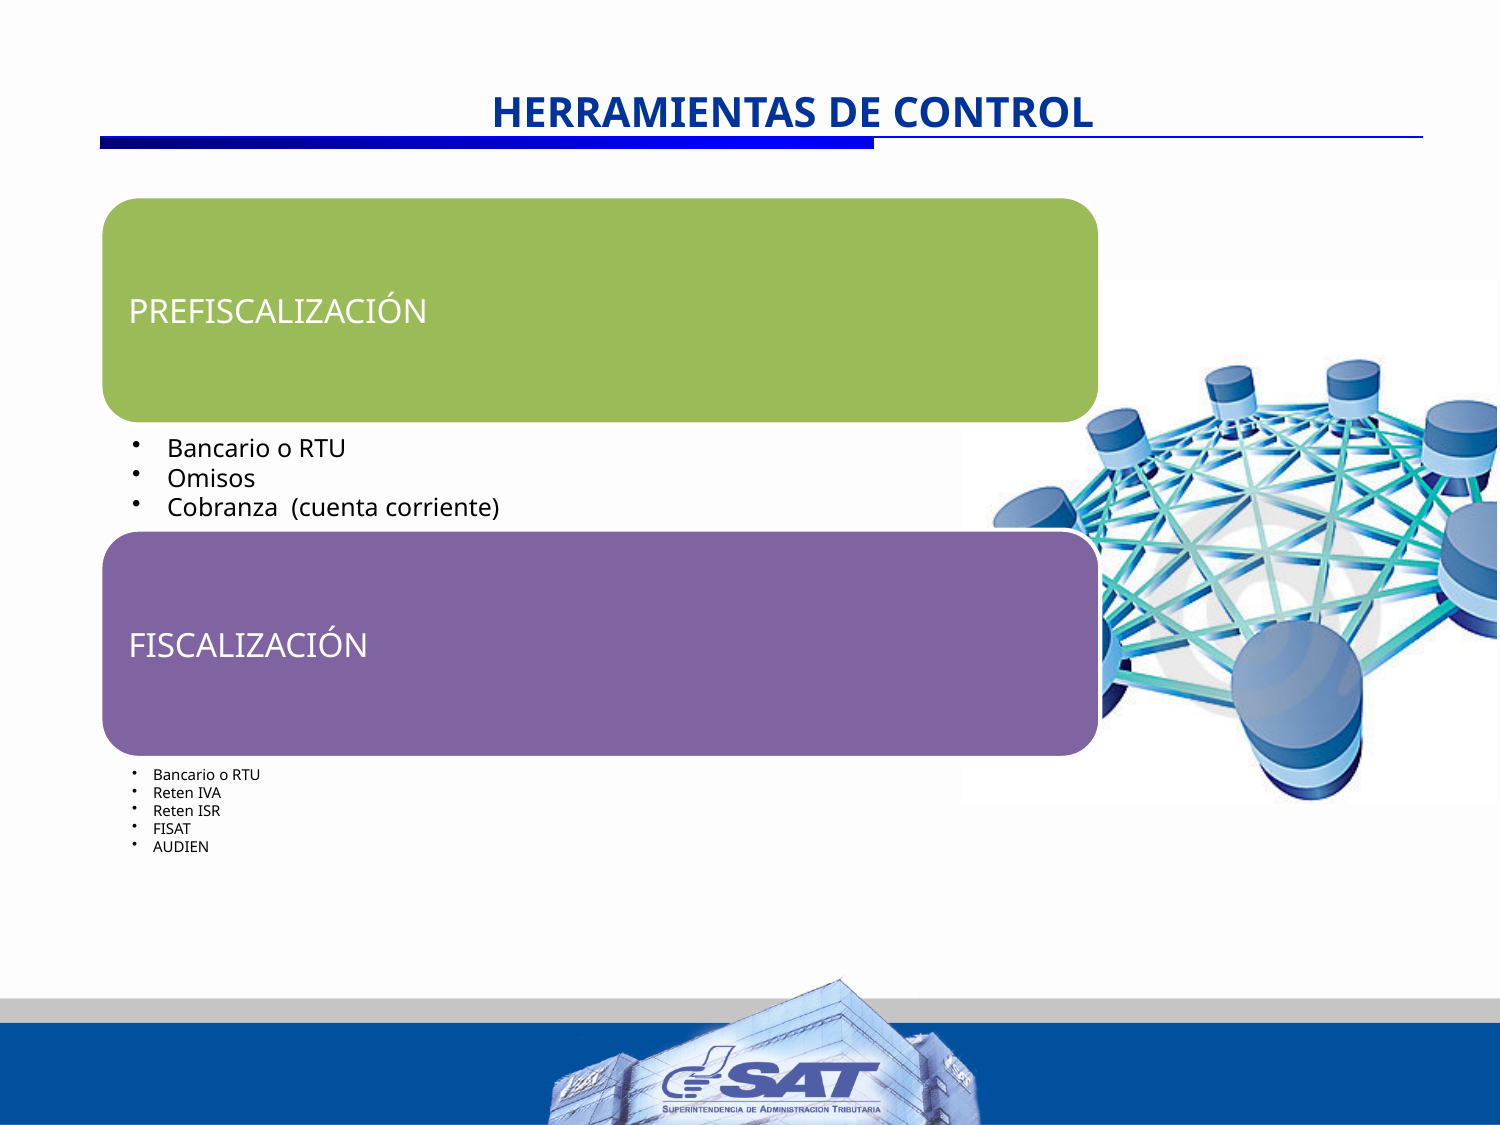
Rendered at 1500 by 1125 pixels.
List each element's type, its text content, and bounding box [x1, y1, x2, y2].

title HERRAMIENTAS DE CONTROL [93, 30, 1436, 144]
picture [0, 0, 1500, 1125]
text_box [100, 196, 1101, 864]
